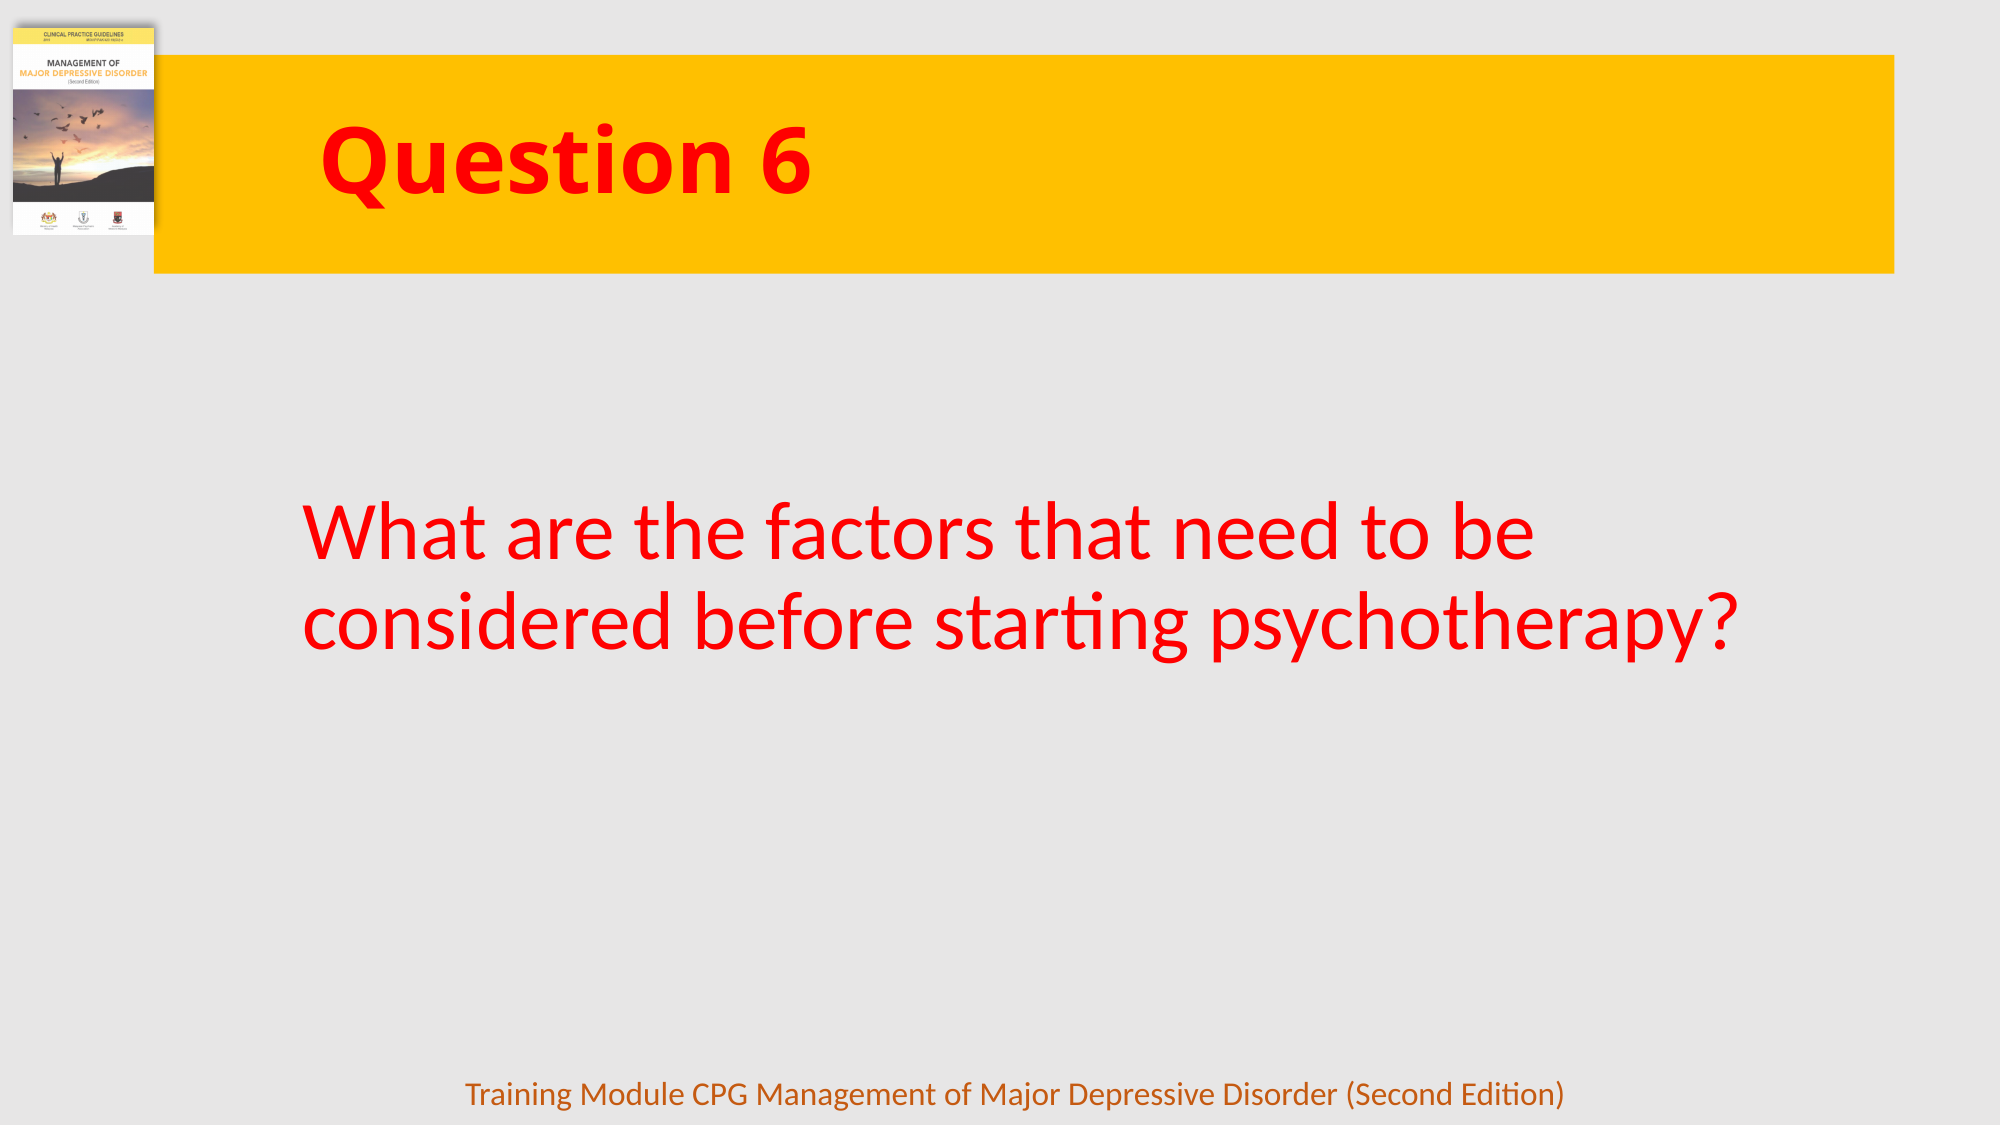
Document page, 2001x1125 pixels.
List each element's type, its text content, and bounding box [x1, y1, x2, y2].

list What are the factors that need to be considered before starting psychotherapy? [137, 299, 1863, 1014]
text_box Training Module CPG Management of Major Depressive Disorder (Second Edition) [450, 1065, 1832, 1120]
title Question 6 [153, 54, 1895, 274]
picture [13, 28, 154, 235]
